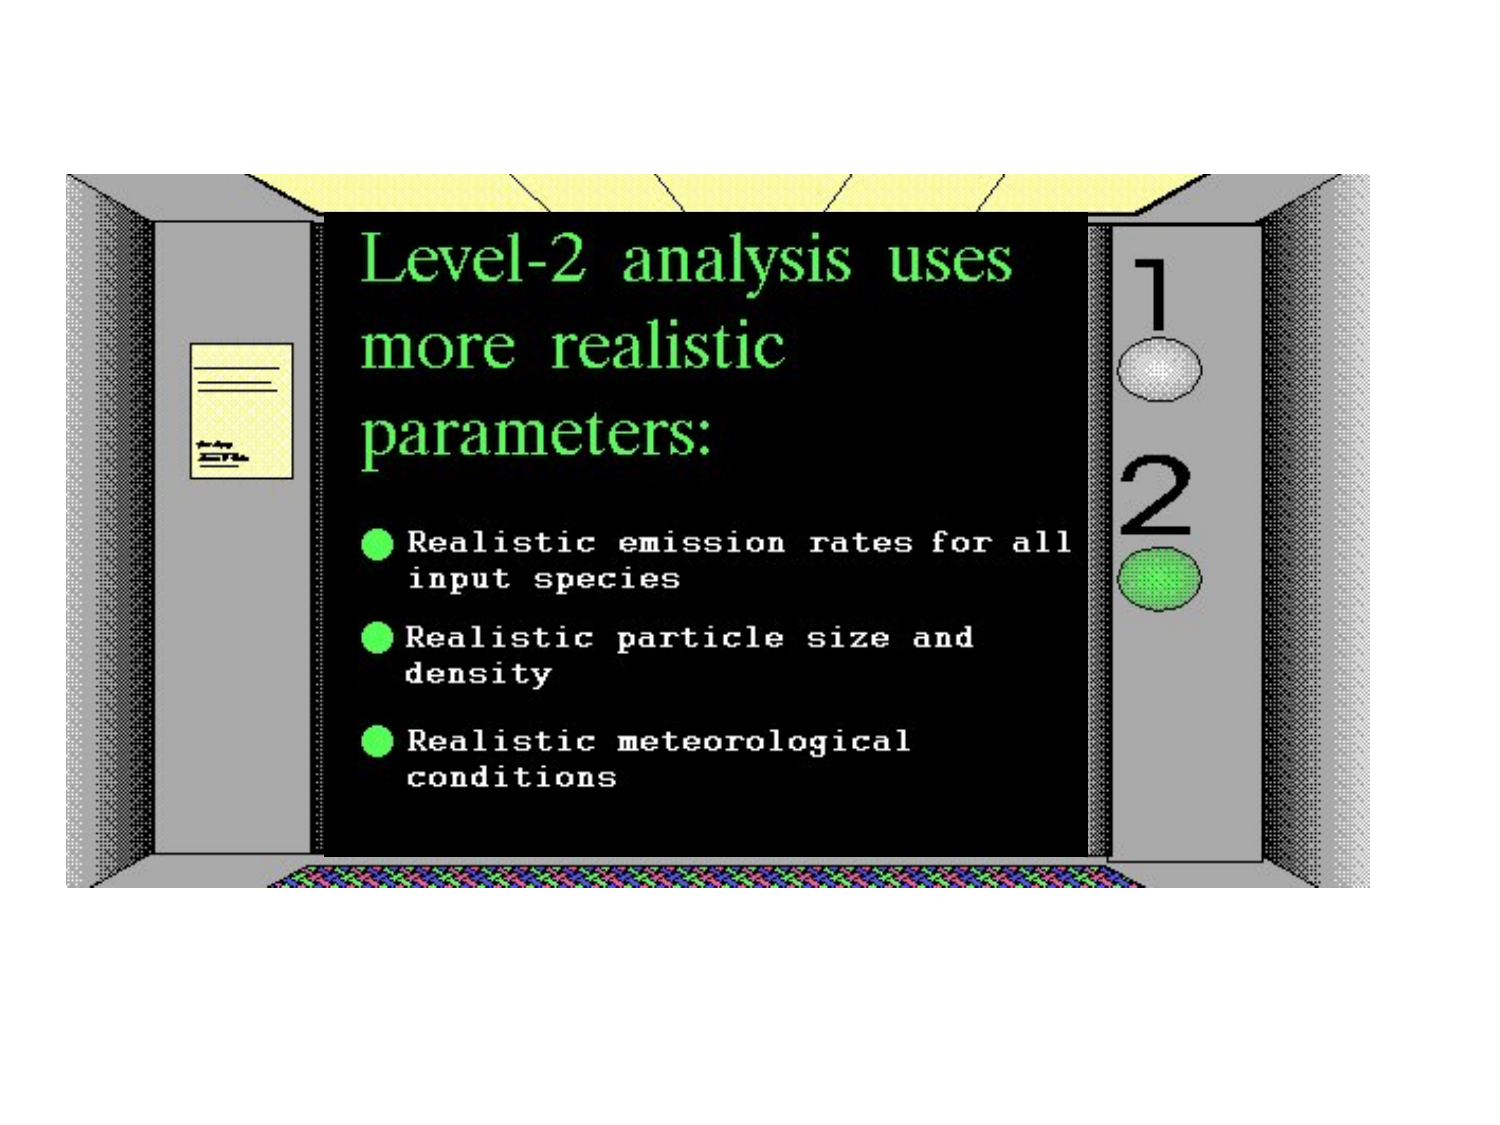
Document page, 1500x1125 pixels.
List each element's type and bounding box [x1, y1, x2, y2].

picture [66, 174, 1370, 888]
